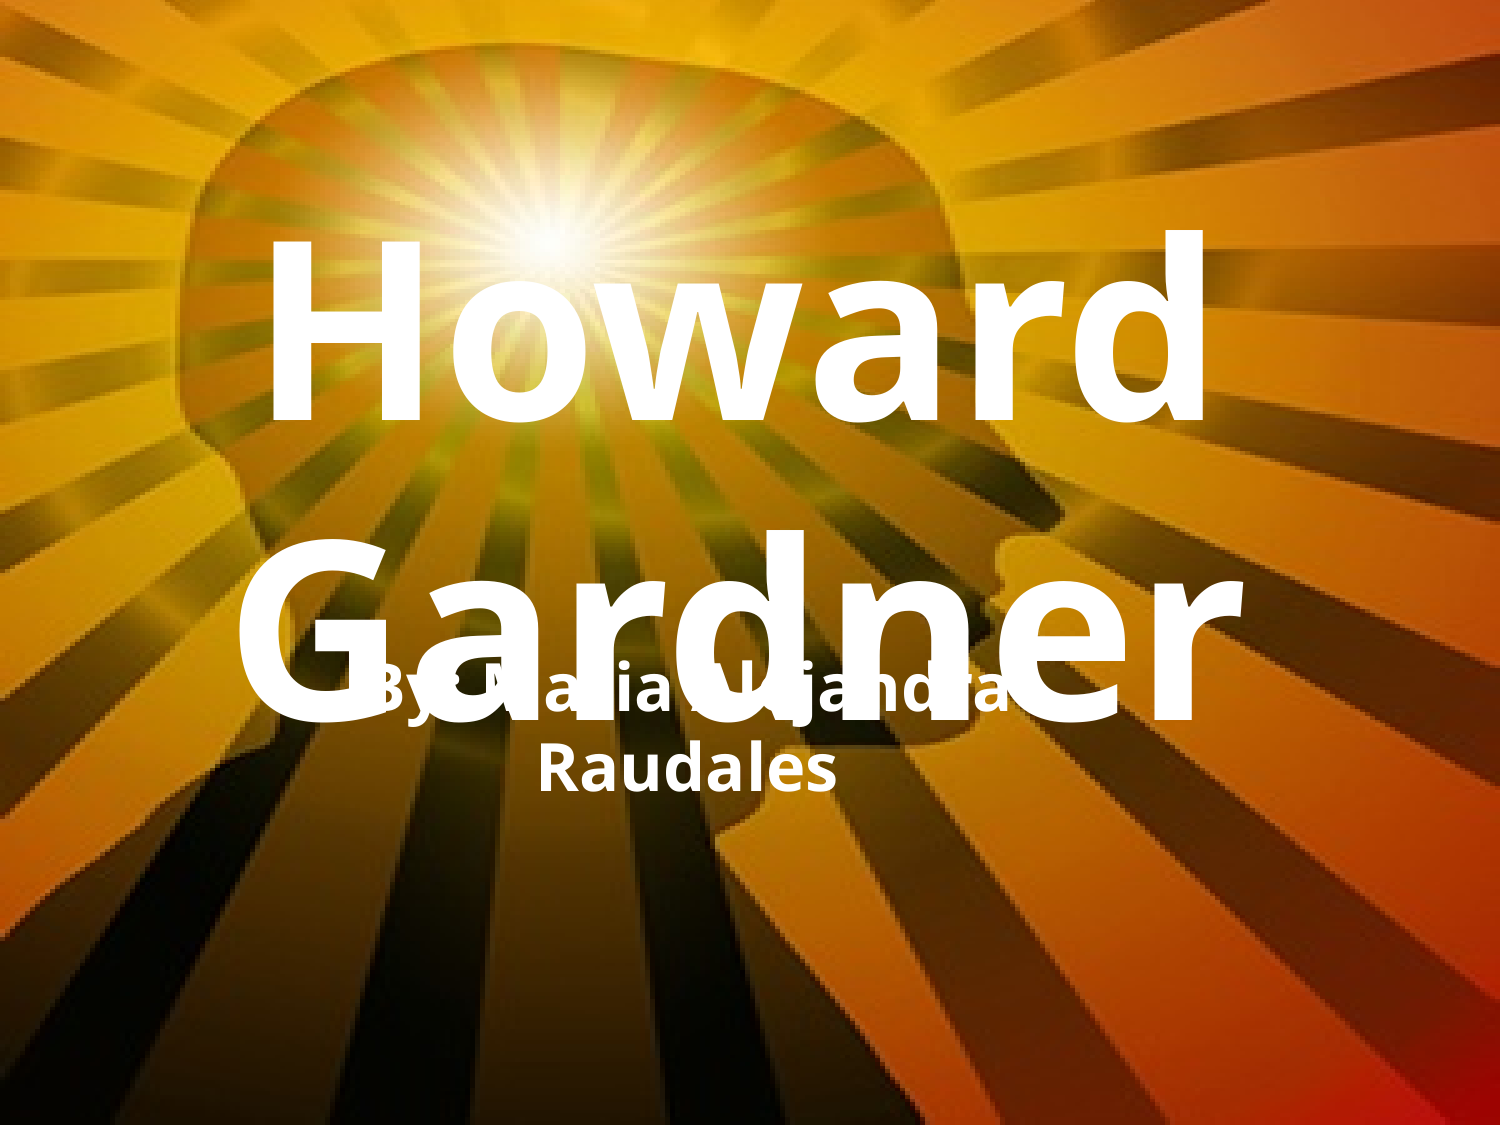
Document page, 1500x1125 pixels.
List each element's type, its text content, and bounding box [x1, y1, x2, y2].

title Howard Gardner [99, 350, 1375, 592]
picture [0, 0, 1500, 1125]
subtitle By: Maria Alejandra Raudales [300, 637, 1075, 925]
